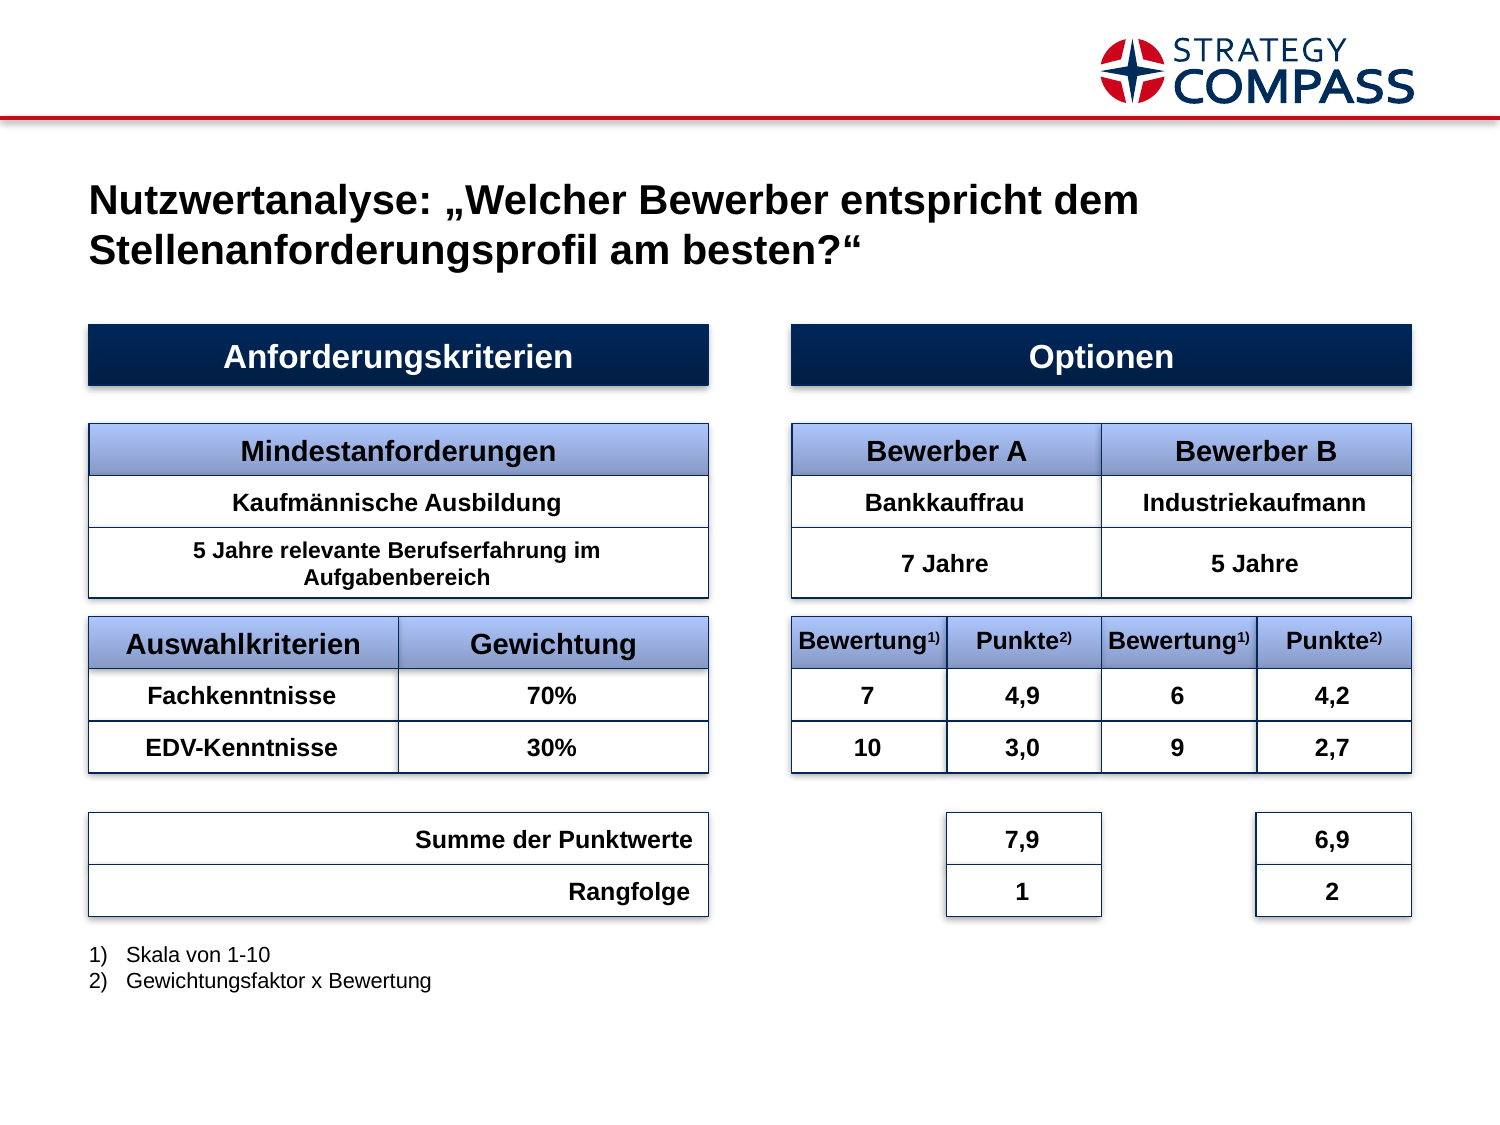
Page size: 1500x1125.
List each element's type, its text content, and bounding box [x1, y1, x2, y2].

text_box 4,9 [946, 668, 1099, 719]
text_box 5 Jahre [1101, 527, 1412, 599]
text_box Bankkauffrau [791, 475, 1096, 526]
text_box 4,2 [1256, 668, 1412, 720]
text_box 6,9 [1255, 812, 1412, 864]
text_box Anforderungskriterien [88, 324, 709, 386]
text_box Industriekaufmann [1101, 475, 1412, 527]
text_box 3,0 [946, 720, 1096, 774]
text_box Bewertung1) [791, 616, 944, 667]
text_box Optionen [791, 324, 1412, 386]
text_box 5 Jahre relevante Berufserfahrung im Aufgabenbereich [88, 527, 709, 599]
text_box 1) Skala von 1-10 2) Gewichtungsfaktor x Bewertung [88, 940, 1412, 993]
text_box 2 [1255, 864, 1412, 917]
text_box Bewerber A [791, 423, 1099, 474]
text_box Bewertung1) [1102, 616, 1254, 666]
text_box Punkte2) [1256, 616, 1412, 667]
text_box 7 Jahre [791, 527, 1096, 599]
text_box Auswahlkriterien [88, 616, 399, 669]
text_box 7 [791, 668, 944, 720]
text_box Rangfolge [88, 864, 709, 917]
text_box 2,7 [1256, 720, 1412, 774]
text_box 9 [1101, 720, 1251, 774]
text_box Kaufmännische Ausbildung [88, 475, 709, 526]
text_box 1 [946, 864, 1102, 917]
text_box 10 [791, 720, 945, 774]
text_box 6 [1101, 668, 1251, 720]
text_box Mindestanforderungen [88, 423, 709, 474]
text_box 30% [398, 720, 709, 774]
text_box 7,9 [946, 812, 1102, 864]
text_box 70% [398, 675, 709, 720]
text_box Summe der Punktwerte [88, 812, 709, 863]
text_box Gewichtung [400, 616, 709, 669]
text_box EDV-Kenntnisse [88, 720, 393, 774]
title Nutzwertanalyse: „Welcher Bewerber entspricht dem Stellenanforderungsprofil am besten?“ [88, 172, 1412, 268]
text_box Fachkenntnisse [88, 676, 393, 720]
text_box Bewerber B [1101, 423, 1412, 475]
text_box Punkte2) [946, 616, 1102, 666]
